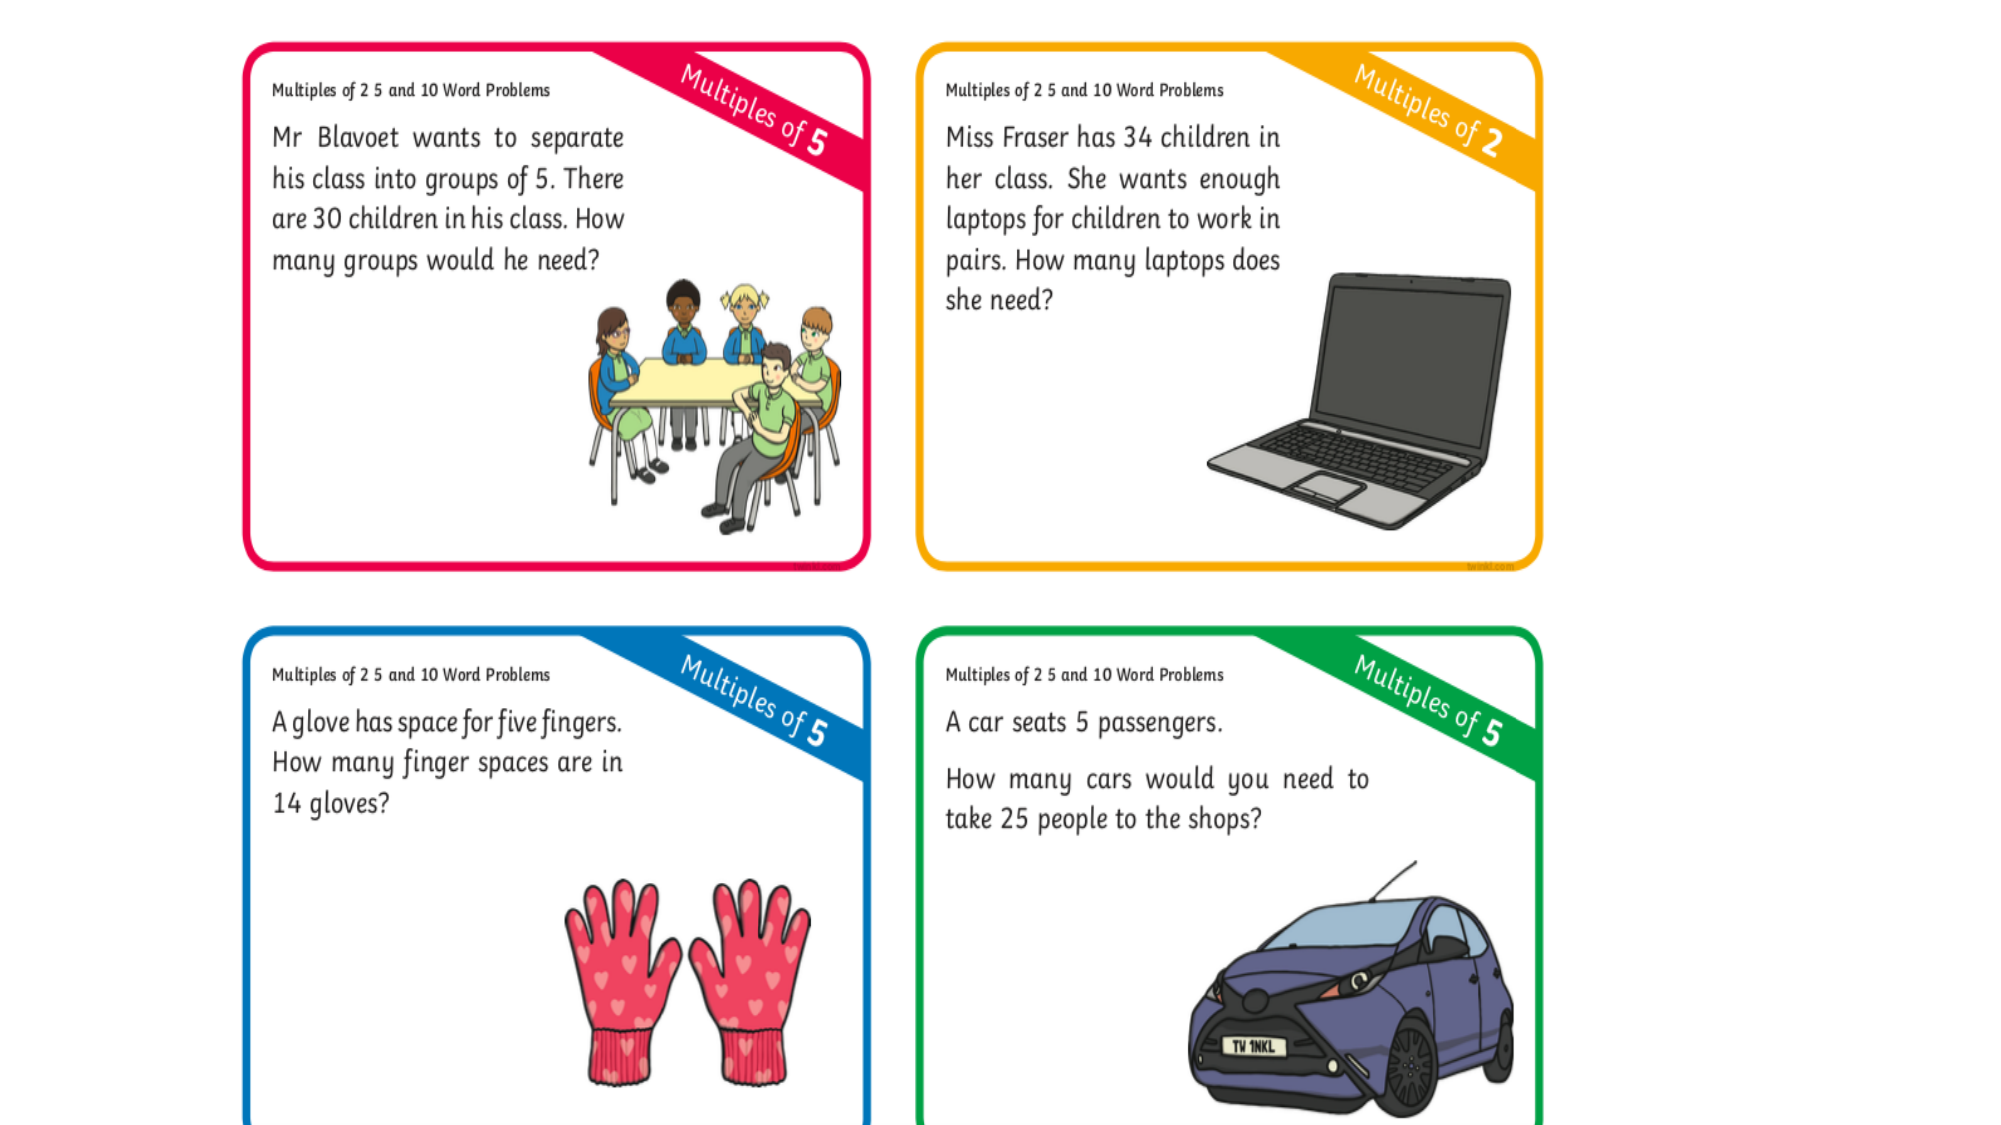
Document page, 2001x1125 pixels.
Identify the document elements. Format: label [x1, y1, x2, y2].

picture [239, 35, 1546, 1125]
